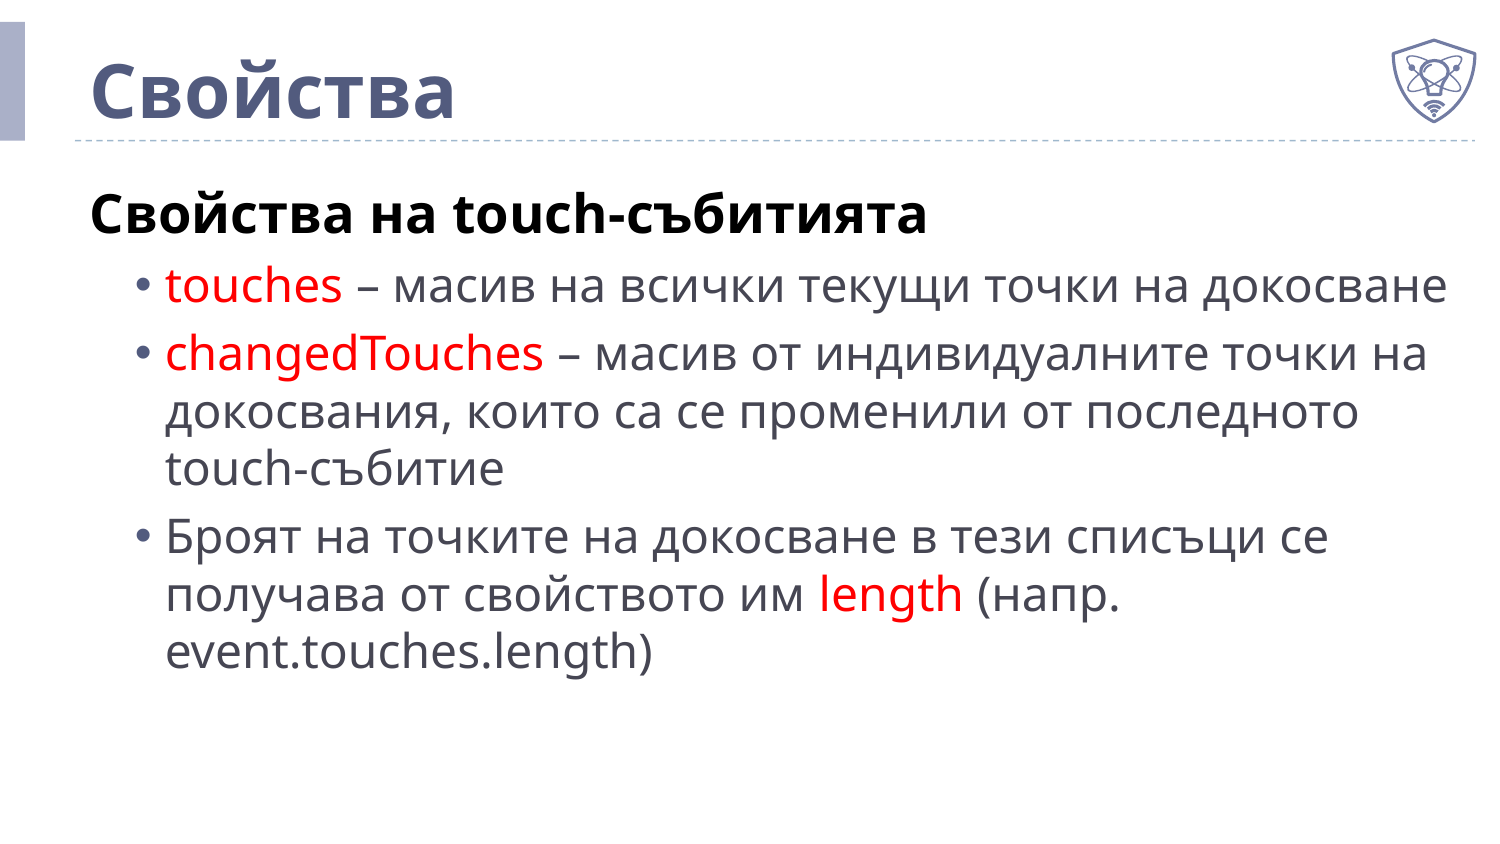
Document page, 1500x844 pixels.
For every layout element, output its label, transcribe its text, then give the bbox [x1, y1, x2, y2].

title Свойства [75, 18, 1475, 141]
list Свойства на touch-събитията touches – масив на всички текущи точки на докосване changedTouches – масив от индивидуалните точки на докосвания, които са се променили от последното touch-събитие Броят на точките на докосване в тези списъци се получава от свойството им length (напр. event.touches.length) [75, 171, 1475, 835]
